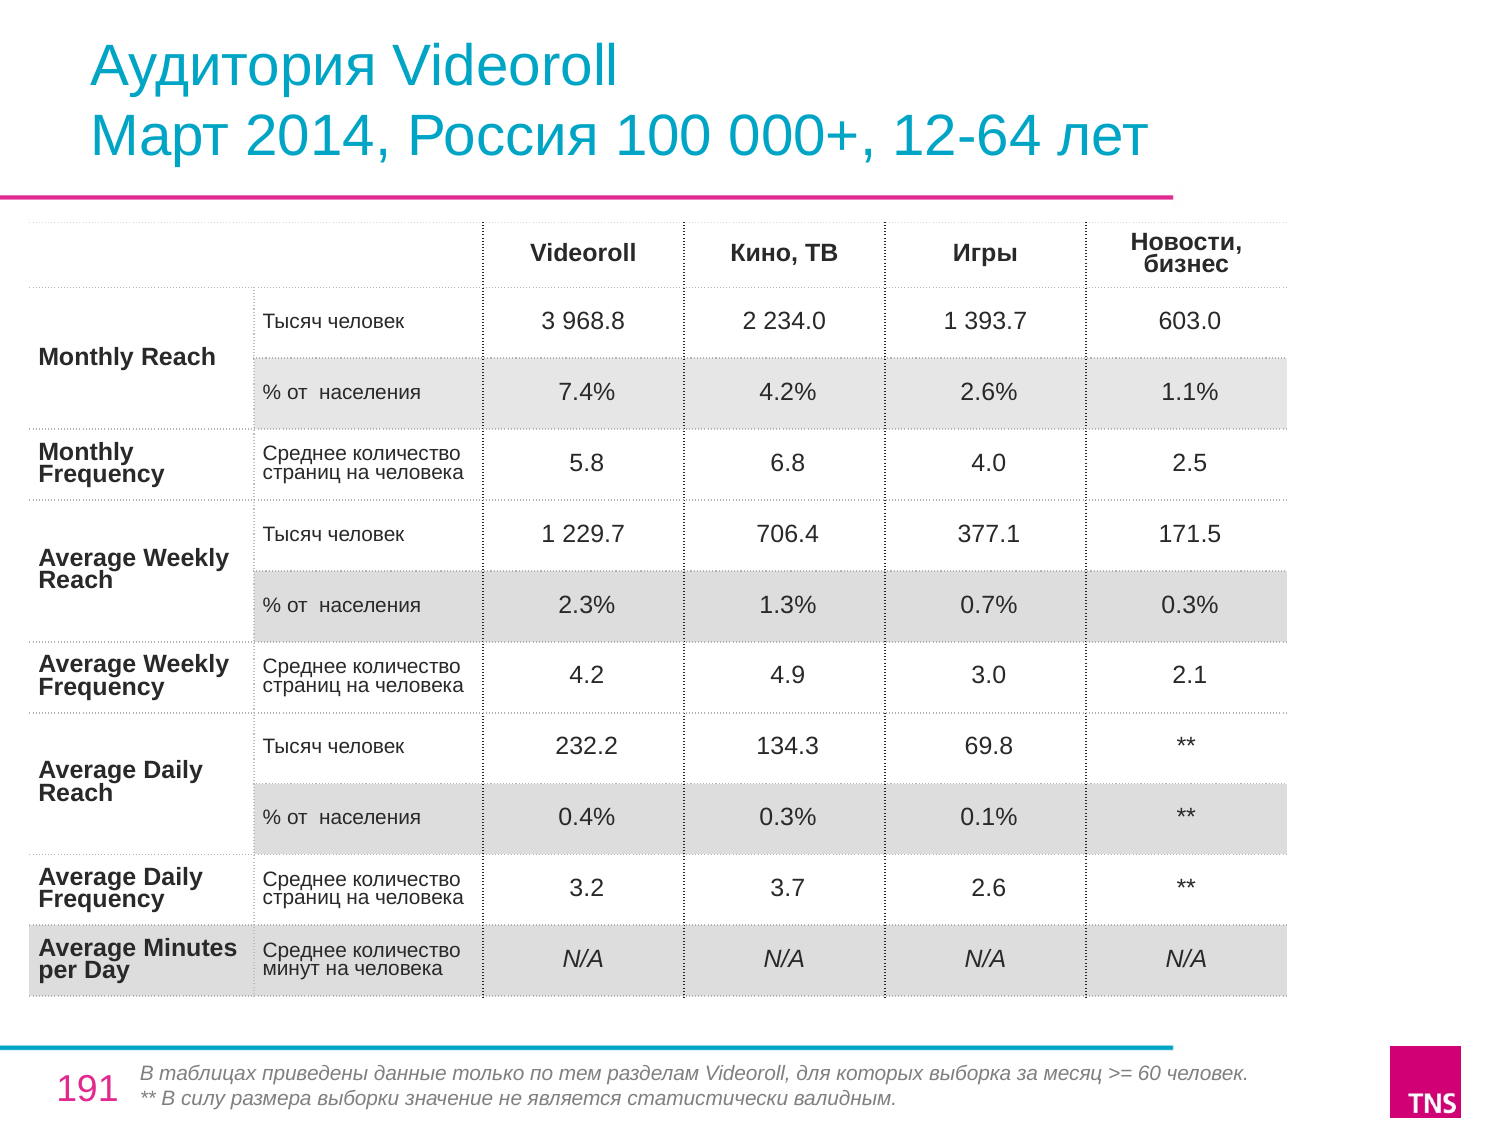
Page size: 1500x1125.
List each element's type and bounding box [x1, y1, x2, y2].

table_header [29, 223, 1287, 287]
text_box [124, 1052, 1463, 1117]
table_cell [29, 287, 1287, 996]
title [74, 8, 1476, 187]
picture [0, 0, 1500, 1125]
slide_number [40, 1055, 392, 1125]
